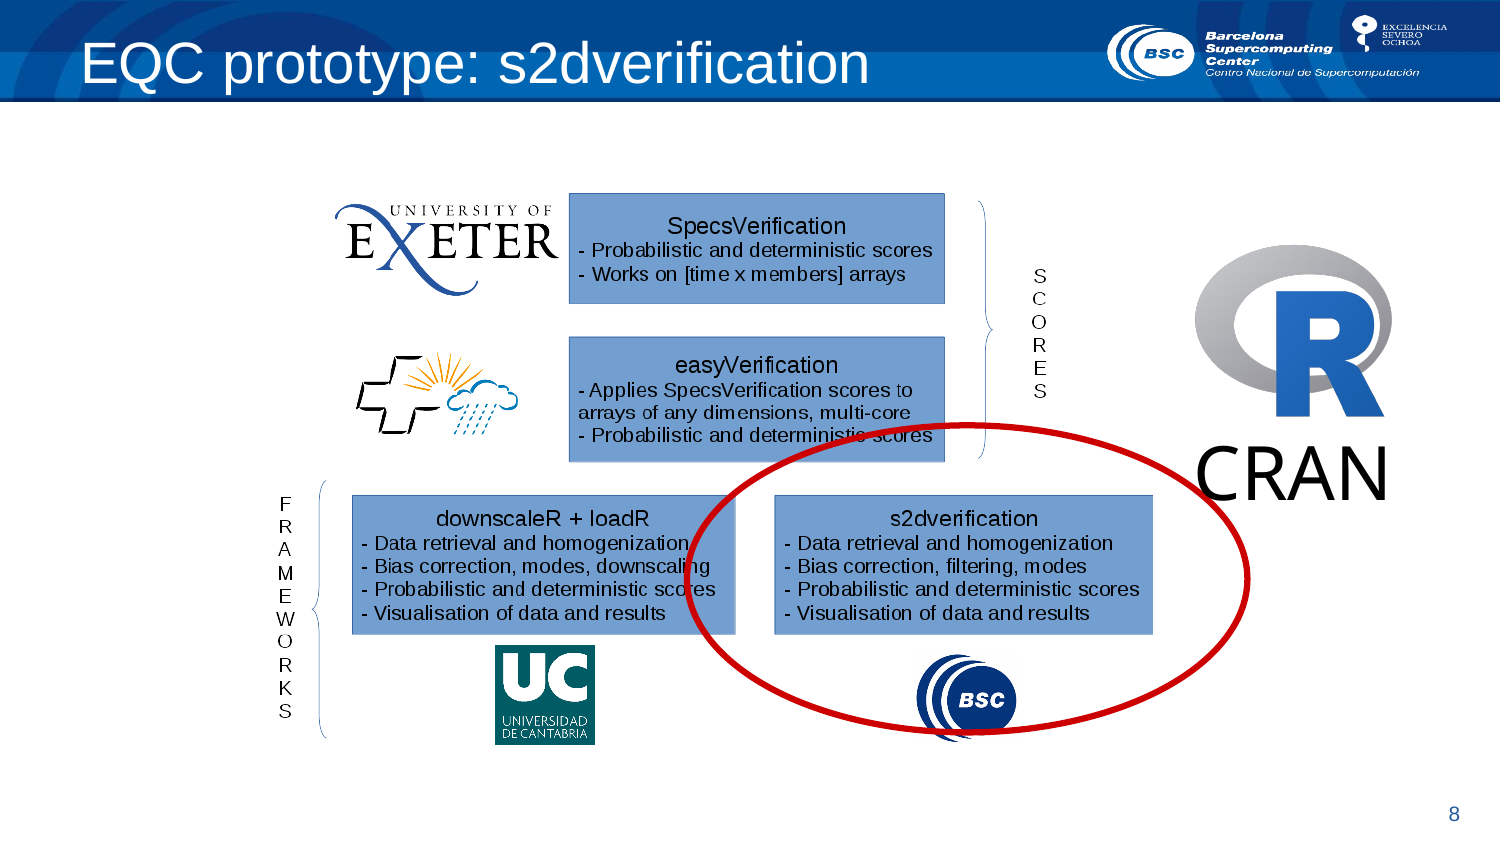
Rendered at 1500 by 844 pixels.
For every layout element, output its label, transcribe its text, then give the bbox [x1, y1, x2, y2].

title EQC prototype: s2dverification [65, 17, 1081, 102]
table_header CRAN [1157, 390, 1470, 553]
picture [0, 0, 1500, 102]
picture [263, 192, 1153, 746]
text_box [1157, 553, 1248, 692]
picture [1194, 244, 1392, 418]
